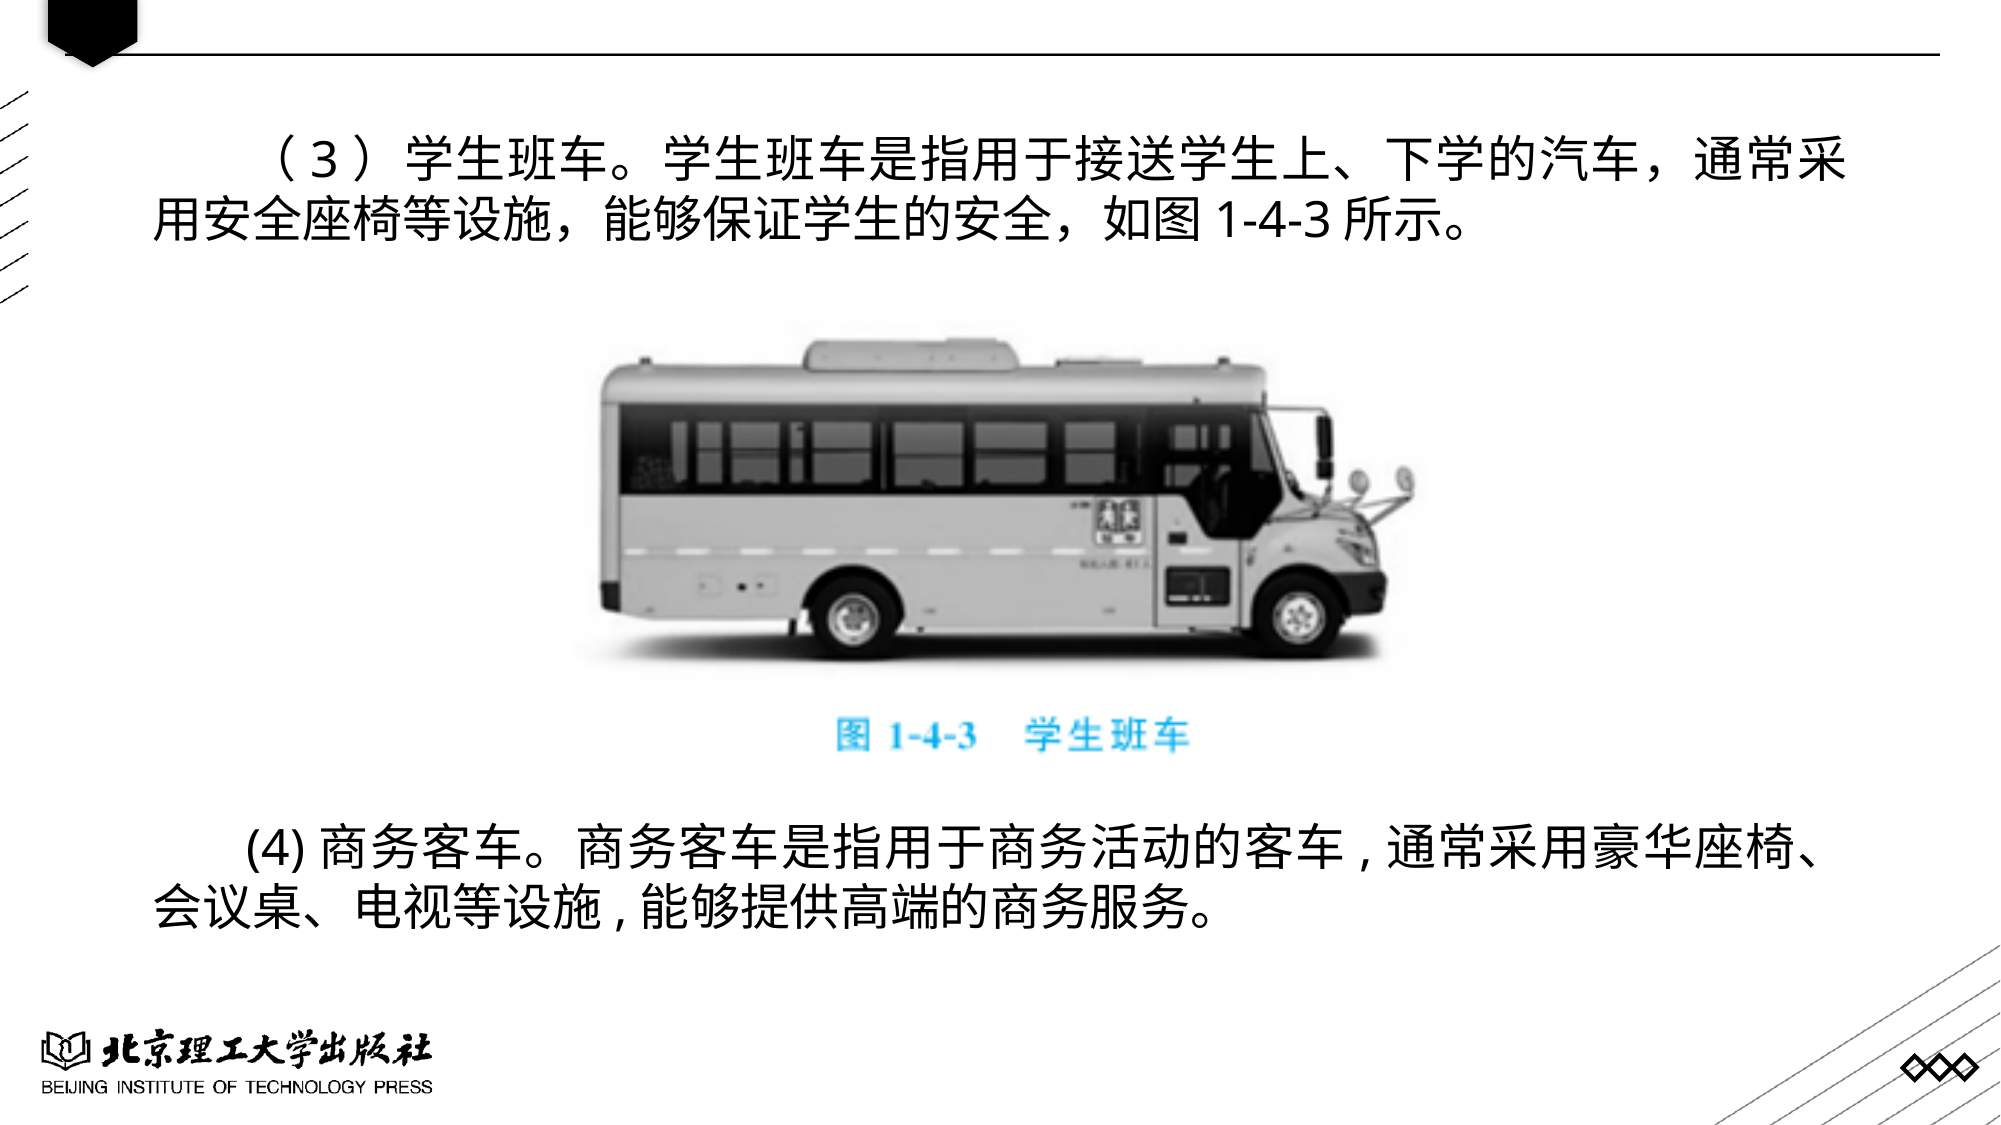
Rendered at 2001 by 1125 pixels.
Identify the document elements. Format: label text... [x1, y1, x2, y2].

text_box (4)商务客车。商务客车是指用于商务活动的客车,通常采用豪华座椅、会议桌、电视等设施,能够提供高端的商务服务。 [137, 808, 1863, 944]
text_box （3）学生班车。学生班车是指用于接送学生上、下学的汽车，通常采用安全座椅等设施，能够保证学生的安全，如图1-4-3所示。 [137, 119, 1863, 255]
picture [0, 0, 2001, 1125]
